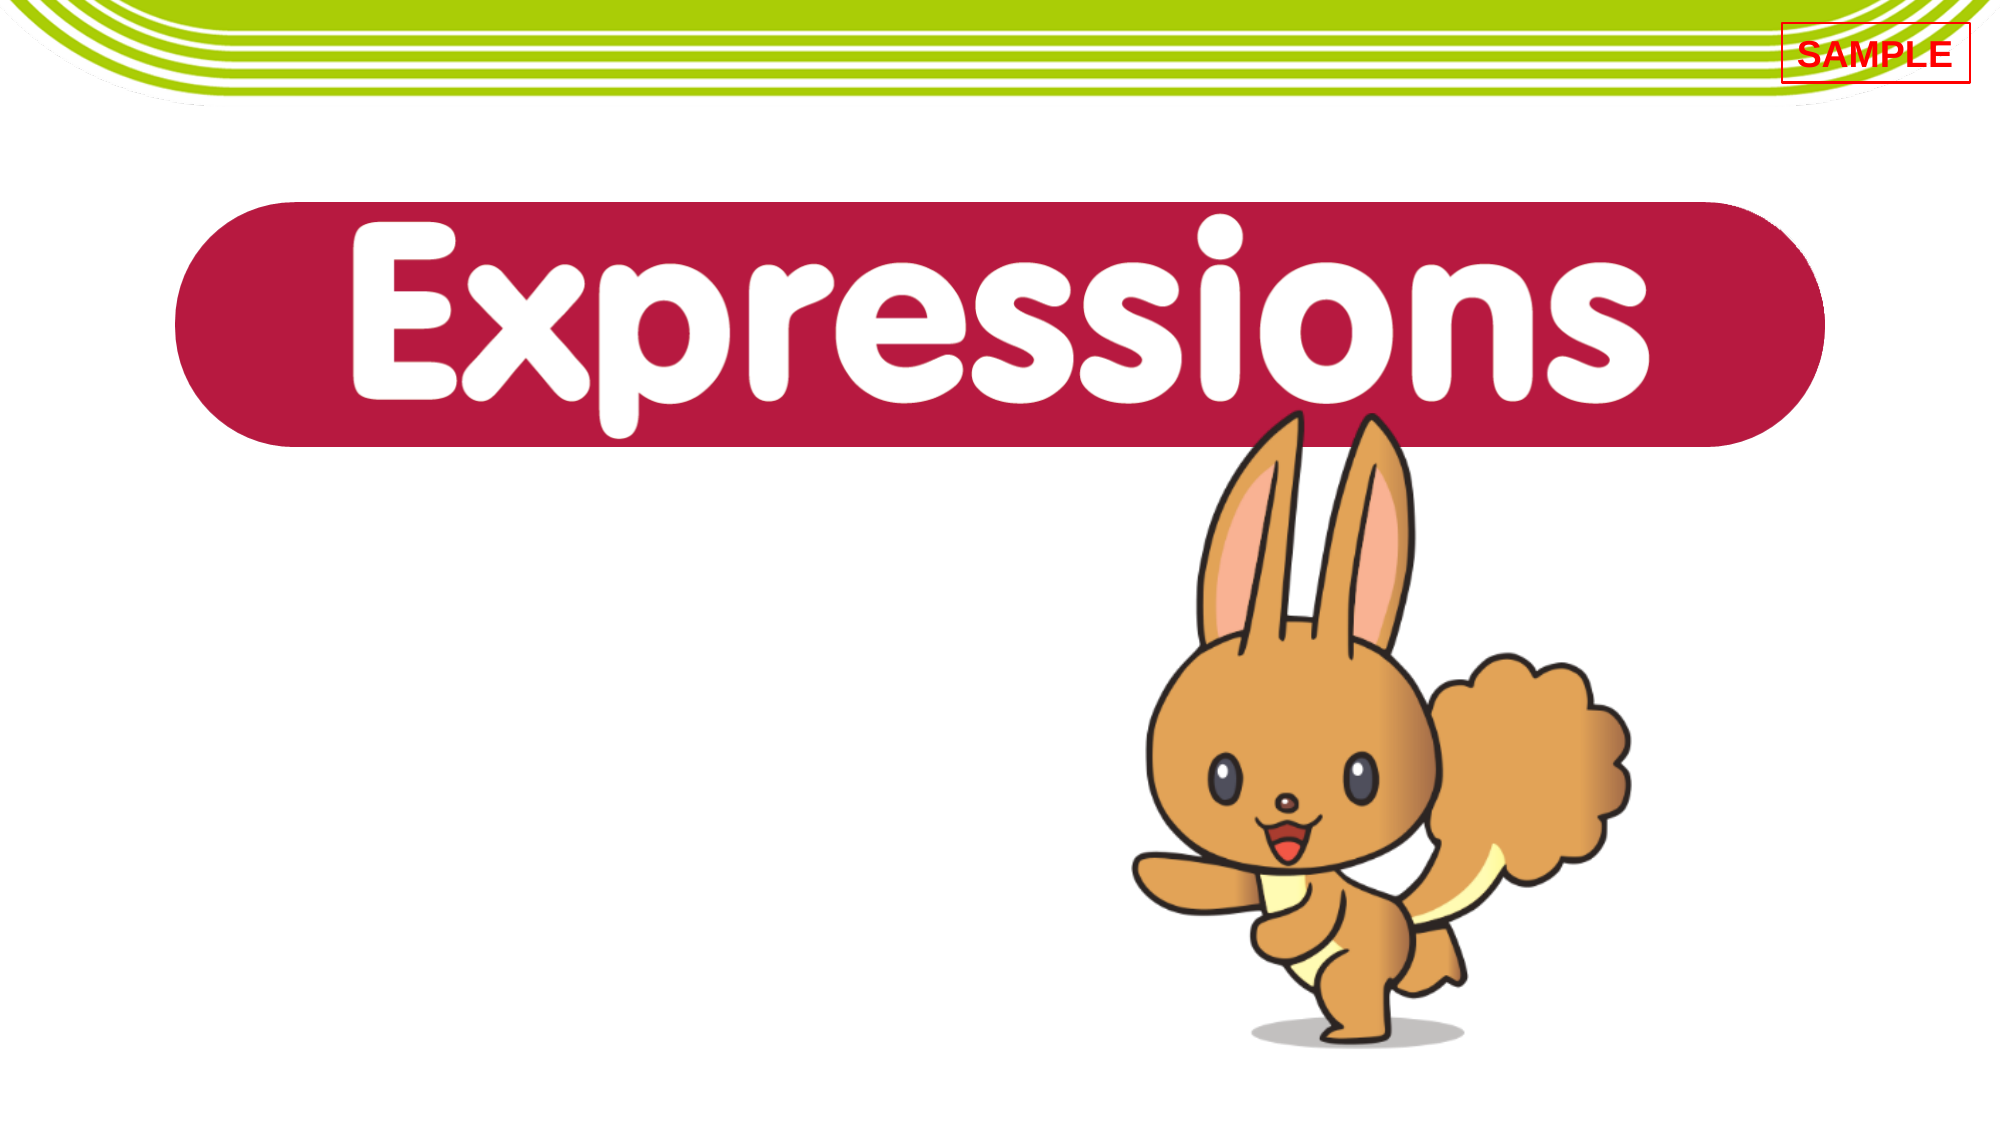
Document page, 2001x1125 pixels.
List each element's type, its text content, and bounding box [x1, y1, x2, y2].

picture [0, 0, 2000, 107]
text_box SAMPLE [1782, 22, 1971, 83]
picture [175, 202, 1825, 1093]
